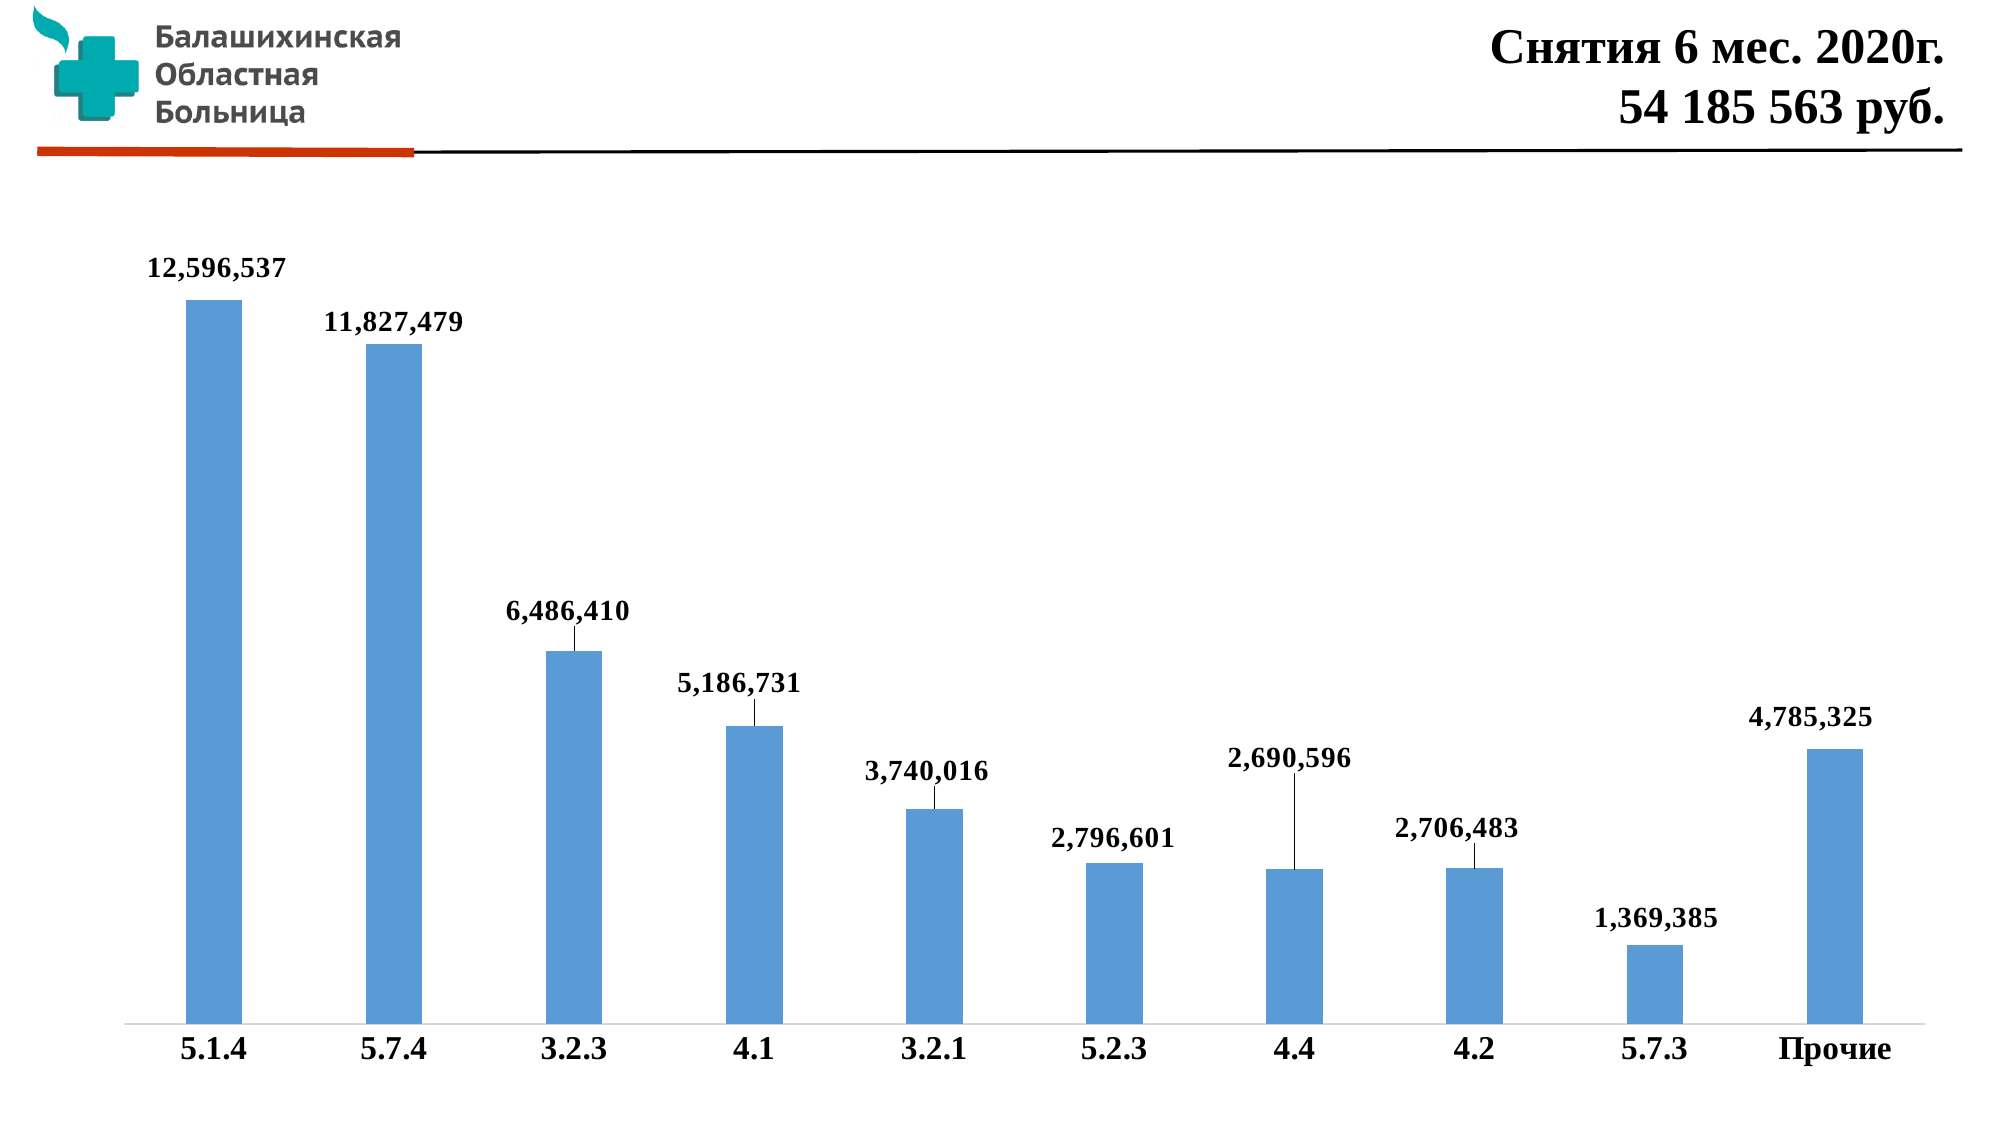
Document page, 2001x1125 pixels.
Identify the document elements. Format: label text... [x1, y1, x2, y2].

chart [86, 201, 1963, 1086]
picture [24, 5, 415, 126]
text_box Снятия 6 мес. 2020г. 54 185 563 руб. [1474, 5, 1960, 141]
